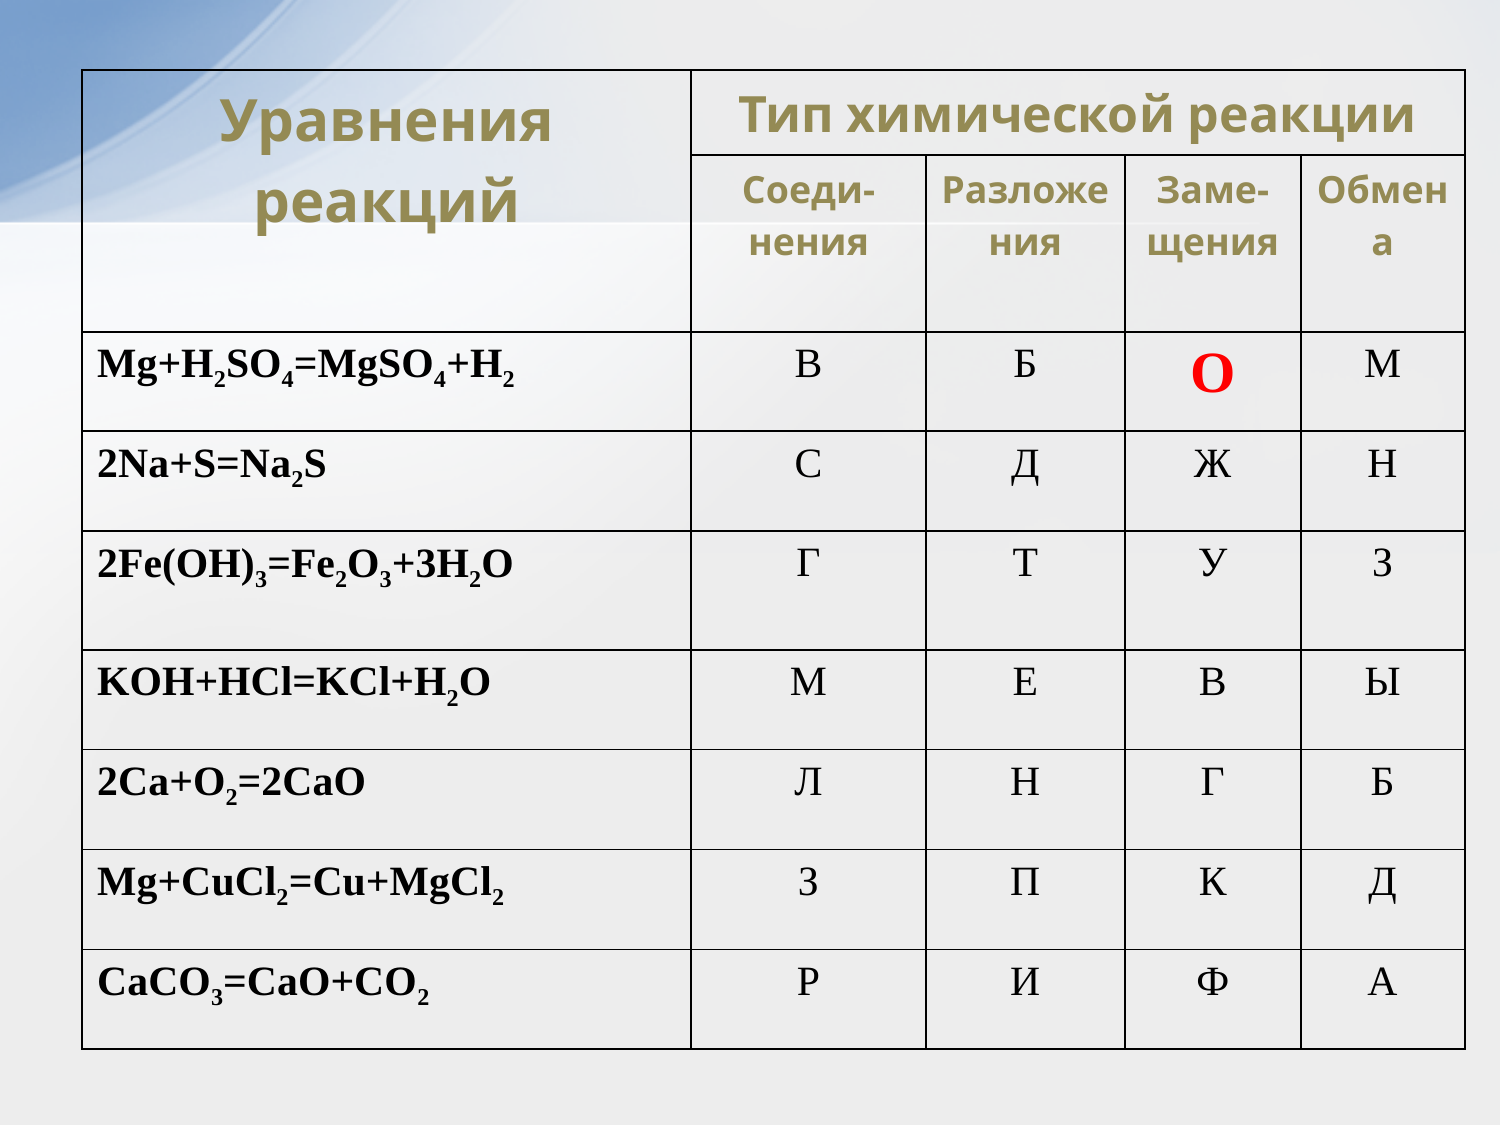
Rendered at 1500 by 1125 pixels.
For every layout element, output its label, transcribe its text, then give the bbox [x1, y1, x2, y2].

table_header Тип химической реакции [692, 71, 1464, 154]
table_cell Н [927, 750, 1124, 849]
table_cell 2Na+S=Na2S [83, 432, 690, 530]
table_cell Б [927, 333, 1124, 430]
table_header Уравнения реакций [83, 71, 690, 331]
table_cell KOH+HCl=KCl+H2O [83, 651, 690, 749]
table_cell Соеди-нения [692, 156, 925, 331]
table_cell Б [1302, 750, 1464, 849]
table_cell Р [692, 950, 925, 1048]
table_cell Заме-щения [1126, 156, 1300, 331]
table_cell Н [1302, 432, 1464, 530]
table_cell М [692, 651, 925, 749]
table_cell Ы [1302, 651, 1464, 749]
table_cell З [692, 850, 925, 949]
table_cell Г [1126, 750, 1300, 849]
table_cell Т [927, 532, 1124, 649]
table_cell В [692, 333, 925, 430]
table_cell И [927, 950, 1124, 1048]
table_cell Обмена [1302, 156, 1464, 331]
table_cell Mg+H2SO4=MgSO4+H2 [83, 333, 690, 430]
table_cell О [1126, 333, 1300, 430]
table_cell Л [692, 750, 925, 849]
table_cell В [1126, 651, 1300, 749]
table_cell Mg+CuCl2=Cu+MgCl2 [83, 850, 690, 949]
table_cell З [1302, 532, 1464, 649]
table_cell Ф [1126, 950, 1300, 1048]
table_cell CaCO3=CaO+CO2 [83, 950, 690, 1048]
table_cell У [1126, 532, 1300, 649]
table_cell С [692, 432, 925, 530]
table_cell Д [1302, 850, 1464, 949]
table_cell Разложения [927, 156, 1124, 331]
table_cell П [927, 850, 1124, 949]
table_cell Г [692, 532, 925, 649]
table_cell К [1126, 850, 1300, 949]
picture [0, 0, 1500, 1125]
table_cell А [1302, 950, 1464, 1048]
table_cell Е [927, 651, 1124, 749]
table_cell М [1302, 333, 1464, 430]
table_cell Д [927, 432, 1124, 530]
table_cell 2Сa+O2=2CaO [83, 750, 690, 849]
table_cell Ж [1126, 432, 1300, 530]
table_cell 2Fe(OH)3=Fe2O3+3H2O [83, 532, 690, 649]
